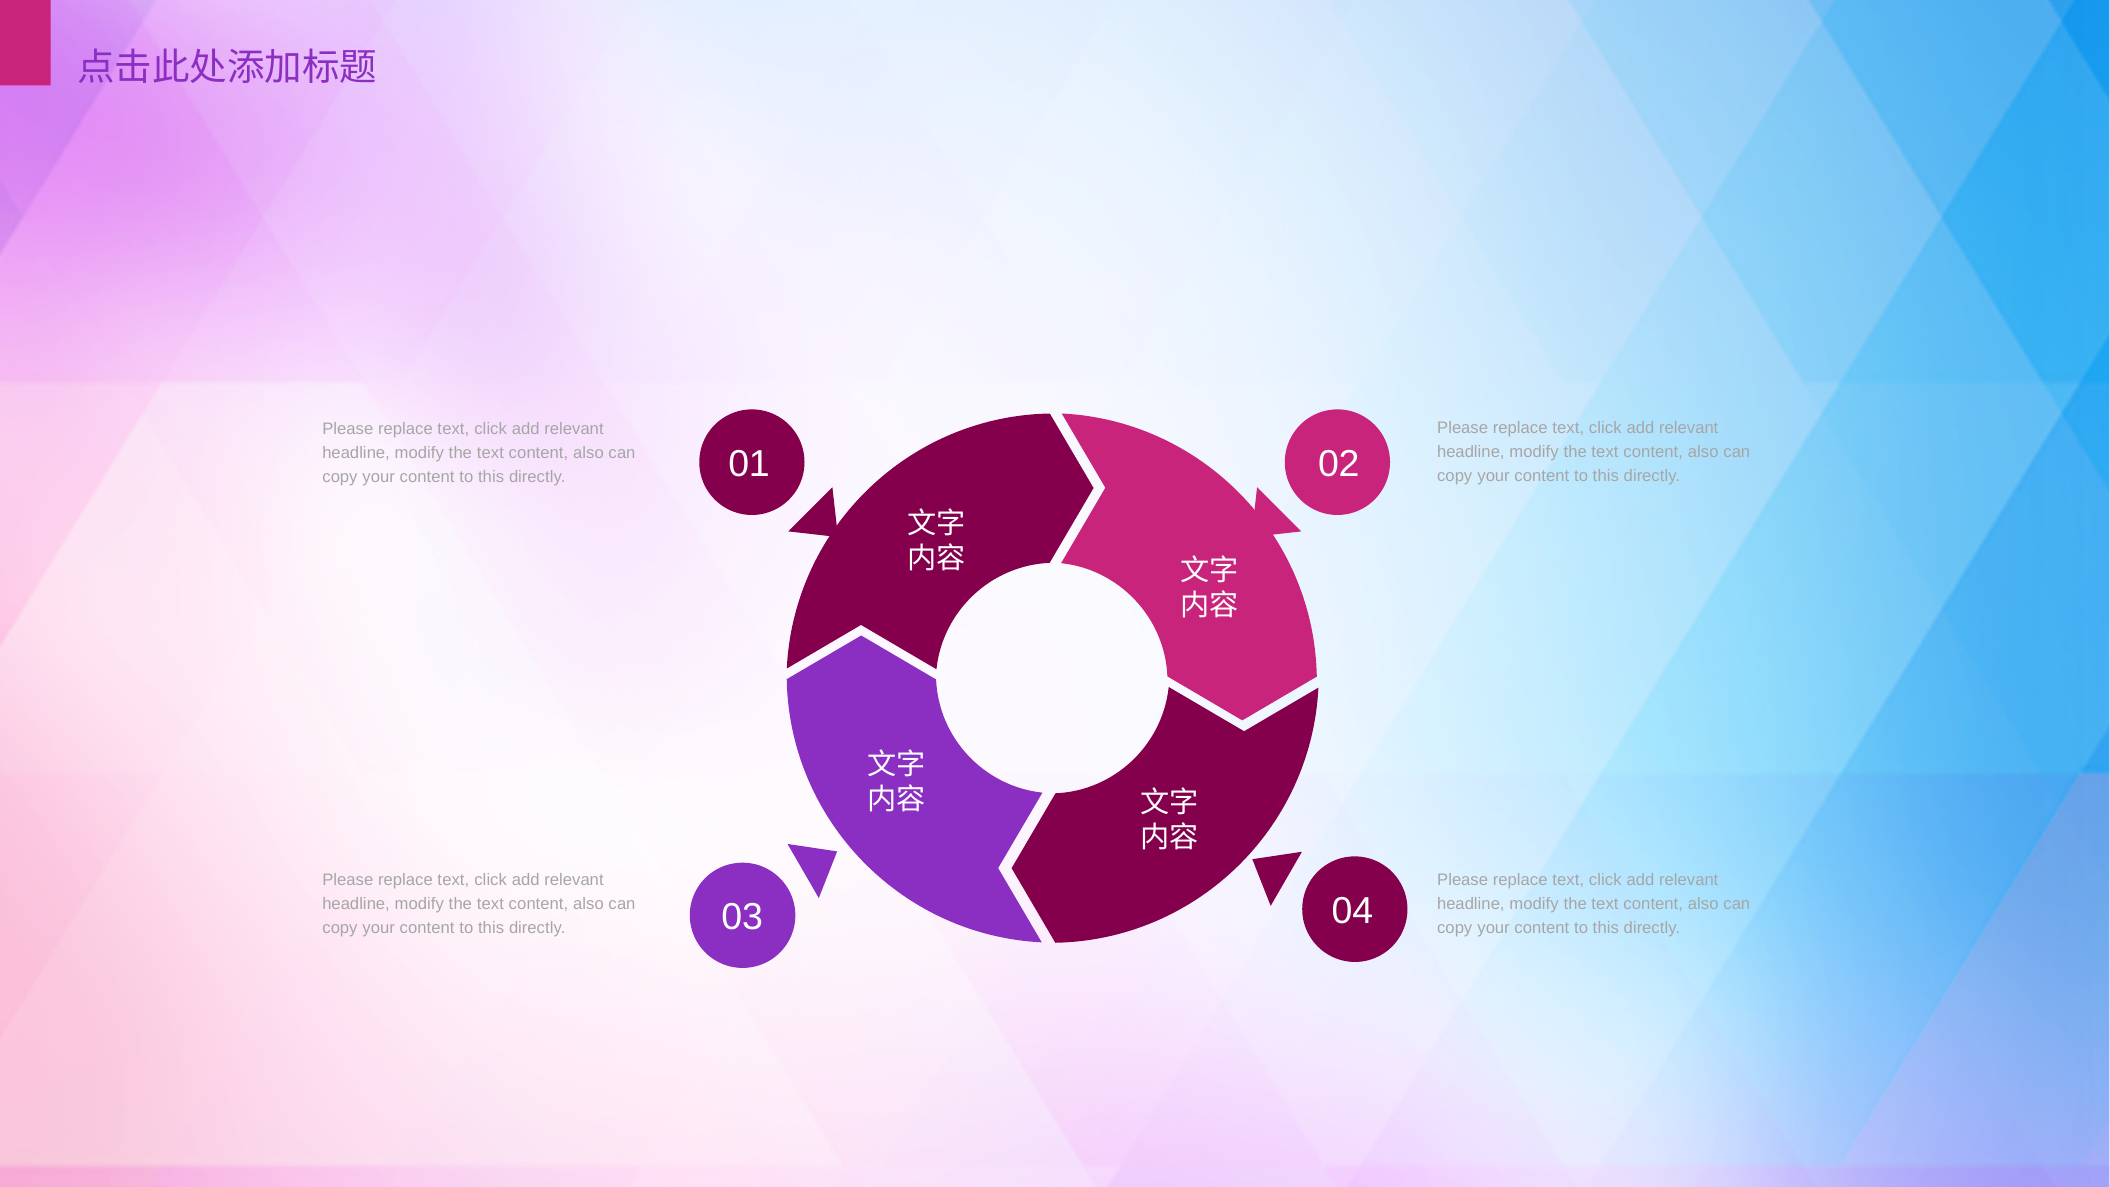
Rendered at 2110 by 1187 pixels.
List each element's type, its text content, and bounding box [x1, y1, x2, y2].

text_box 文字内容 [895, 483, 979, 595]
text_box 文字内容 [1167, 530, 1252, 643]
text_box 文字内容 [855, 724, 939, 836]
text_box Please replace text, click add relevant headline, modify the text content, also can copy your content to this directly. [1437, 865, 1782, 937]
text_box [684, 827, 841, 961]
text_box 点击此处添加标题 [62, 35, 417, 94]
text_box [1234, 409, 1391, 543]
text_box [1061, 413, 1317, 721]
text_box 文字内容 [1127, 762, 1212, 875]
text_box [1011, 686, 1319, 943]
text_box Please replace text, click add relevant headline, modify the text content, also can copy your content to this directly. [322, 414, 660, 486]
text_box Please replace text, click add relevant headline, modify the text content, also can copy your content to this directly. [1437, 413, 1782, 485]
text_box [699, 409, 856, 543]
picture [0, 0, 2110, 1187]
text_box [786, 635, 1043, 943]
text_box [786, 413, 1094, 670]
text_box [1248, 835, 1405, 969]
text_box Please replace text, click add relevant headline, modify the text content, also can copy your content to this directly. [322, 865, 660, 937]
